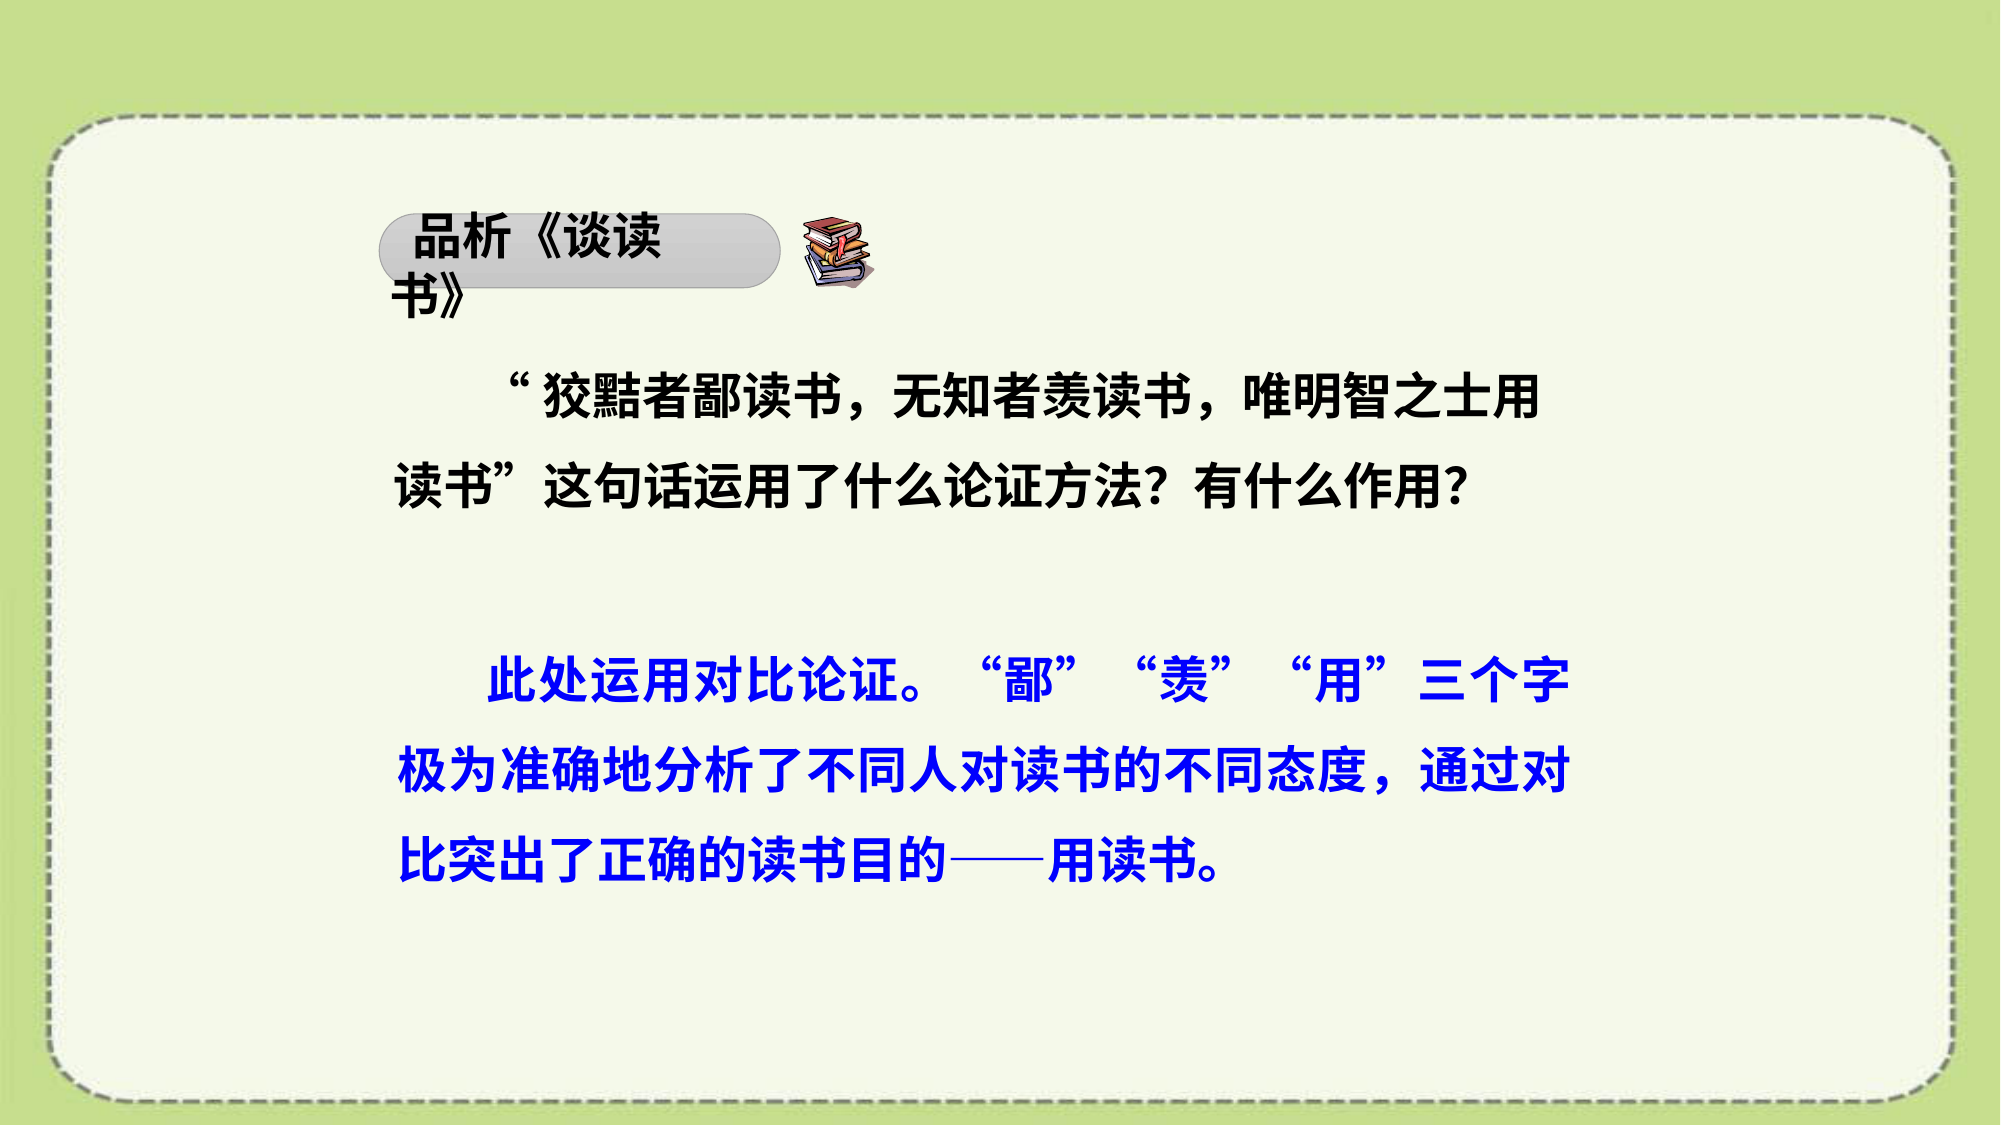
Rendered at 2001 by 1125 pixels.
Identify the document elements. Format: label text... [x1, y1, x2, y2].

picture [0, 0, 2001, 1125]
text_box 此处运用对比论证。“鄙”“羡”“用”三个字极为准确地分析了不同人对读书的不同态度，通过对比突出了正确的读书目的——用读书。 [383, 611, 1586, 897]
text_box “狡黠者鄙读书，无知者羡读书，唯明智之士用读书”这句话运用了什么论证方法？有什么作用？ [378, 327, 1578, 523]
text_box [374, 196, 875, 289]
